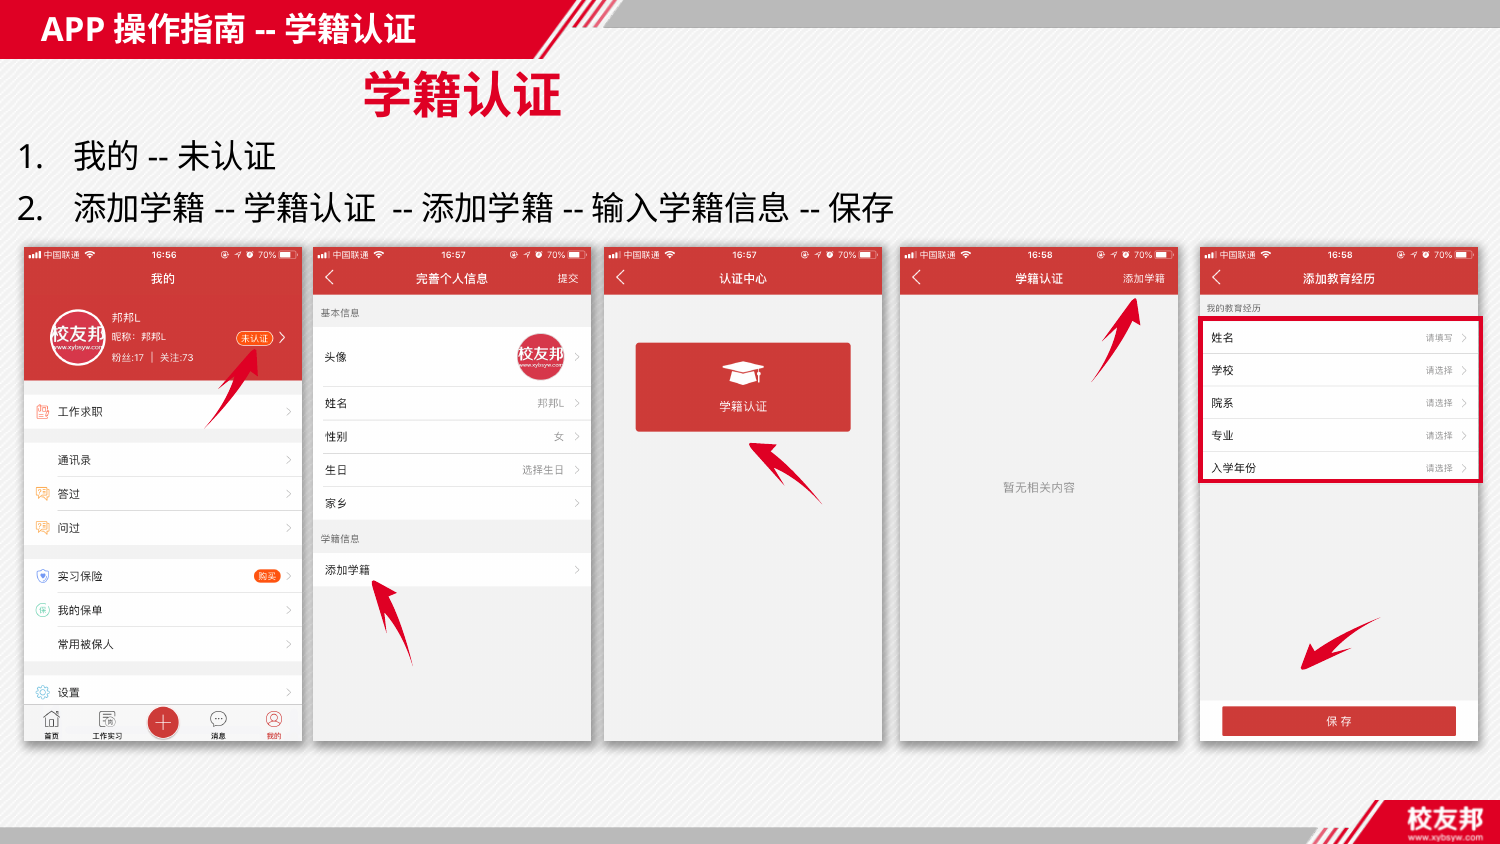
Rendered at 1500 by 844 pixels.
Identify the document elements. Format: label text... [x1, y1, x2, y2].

text_box 学籍认证 我的--未认证 添加学籍--学籍认证 --添加学籍--输入学籍信息--保存 [2, 56, 923, 235]
text_box [1478, 317, 1482, 482]
text_box APP操作指南--学籍认证 [24, 1, 521, 56]
picture [0, 0, 1500, 844]
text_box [24, 247, 1478, 741]
